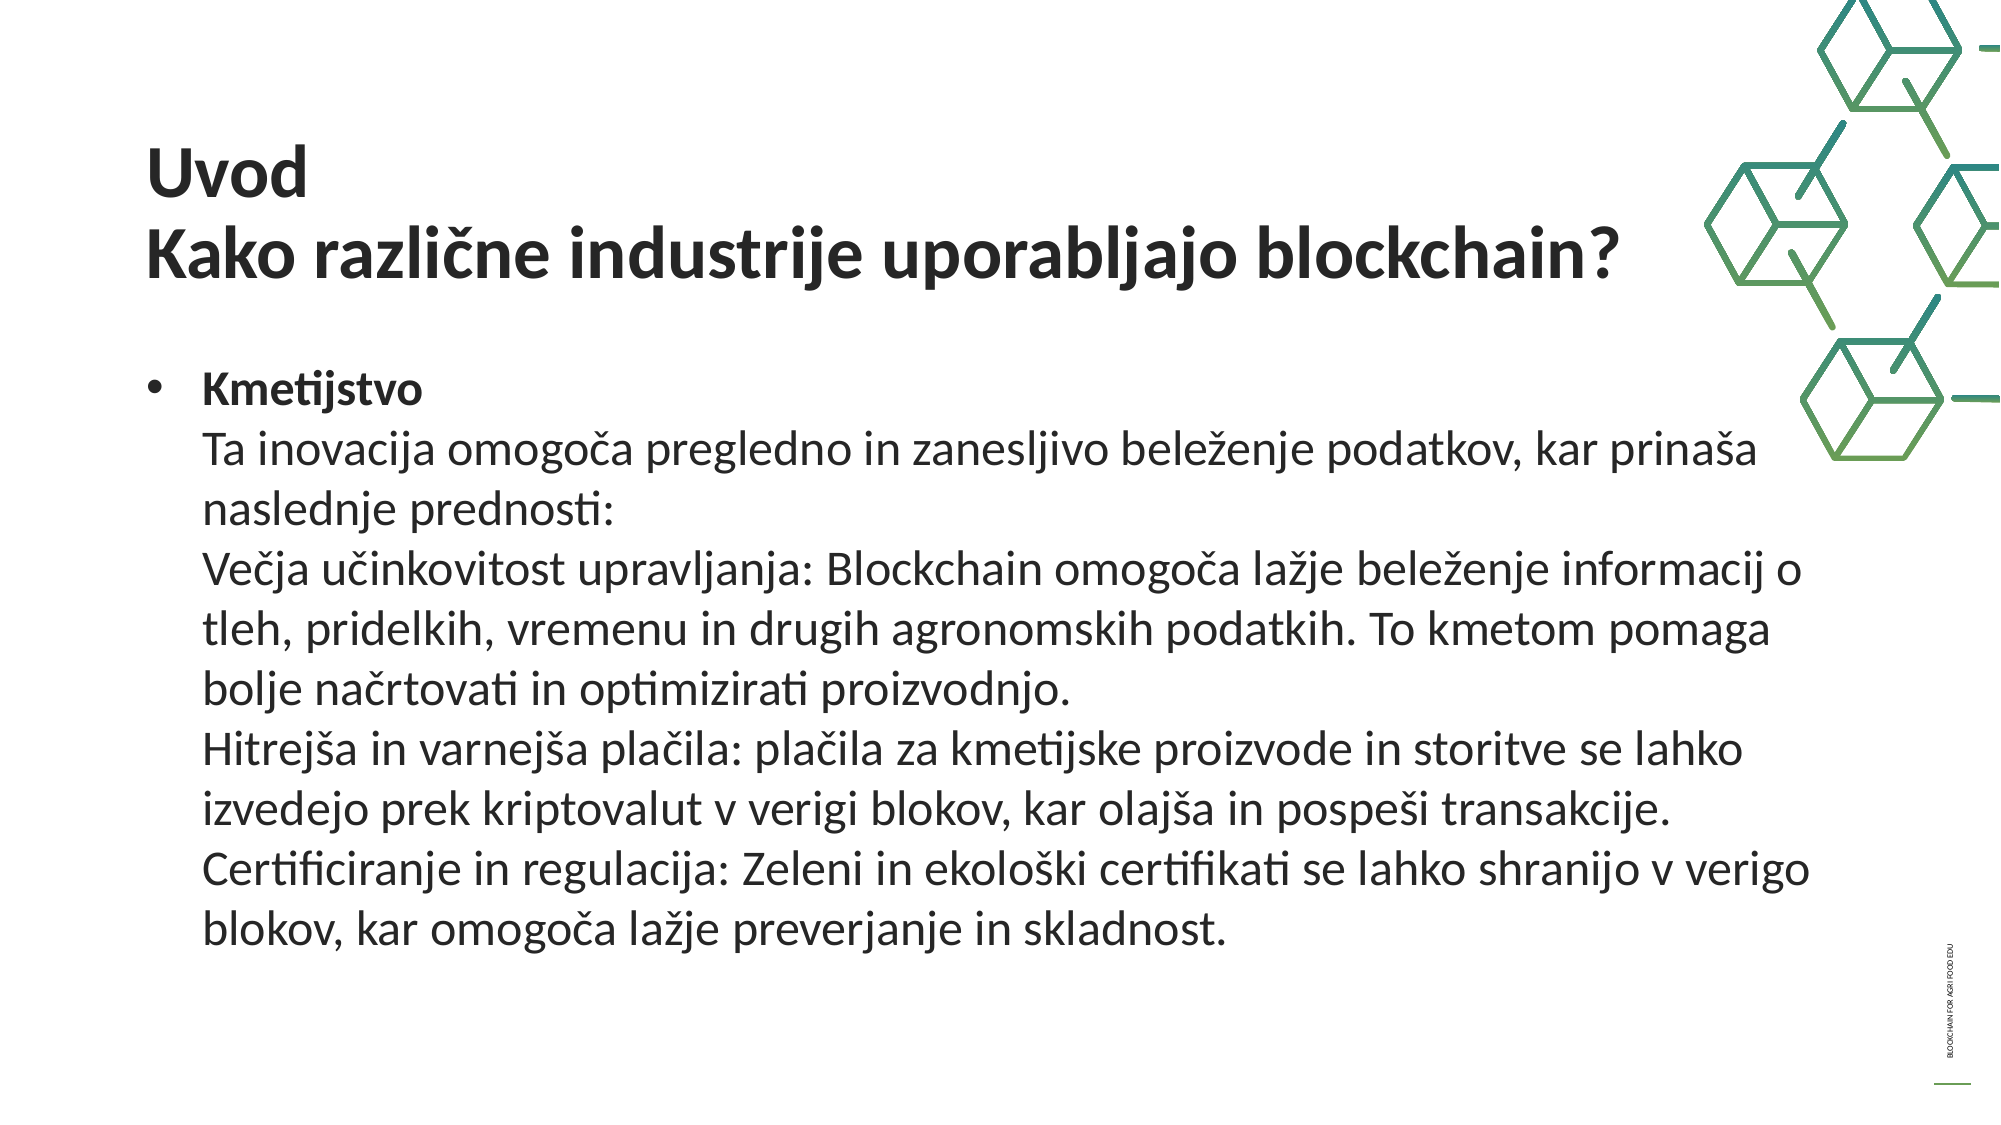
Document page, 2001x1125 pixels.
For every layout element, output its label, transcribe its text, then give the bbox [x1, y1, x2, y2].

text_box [1703, 0, 2000, 462]
list Kmetijstvo Ta inovacija omogoča pregledno in zanesljivo beleženje podatkov, kar prinaša naslednje prednosti: Večja učinkovitost upravljanja: Blockchain omogoča lažje beleženje informacij o tleh, pridelkih, vremenu in drugih agronomskih podatkih. To kmetom pomaga bolje načrtovati in optimizirati proizvodnjo. Hitrejša in varnejša plačila: plačila za kmetijske proizvode in storitve se lahko izvedejo prek kriptovalut v verigi blokov, kar olajša in pospeši transakcije. Certificiranje in regulacija: Zeleni in ekološki certifikati se lahko shranijo v verigo blokov, kar omogoča lažje preverjanje in skladnost. [130, 348, 1869, 1080]
list Uvod Kako različne industrije uporabljajo blockchain? [130, 124, 1698, 337]
